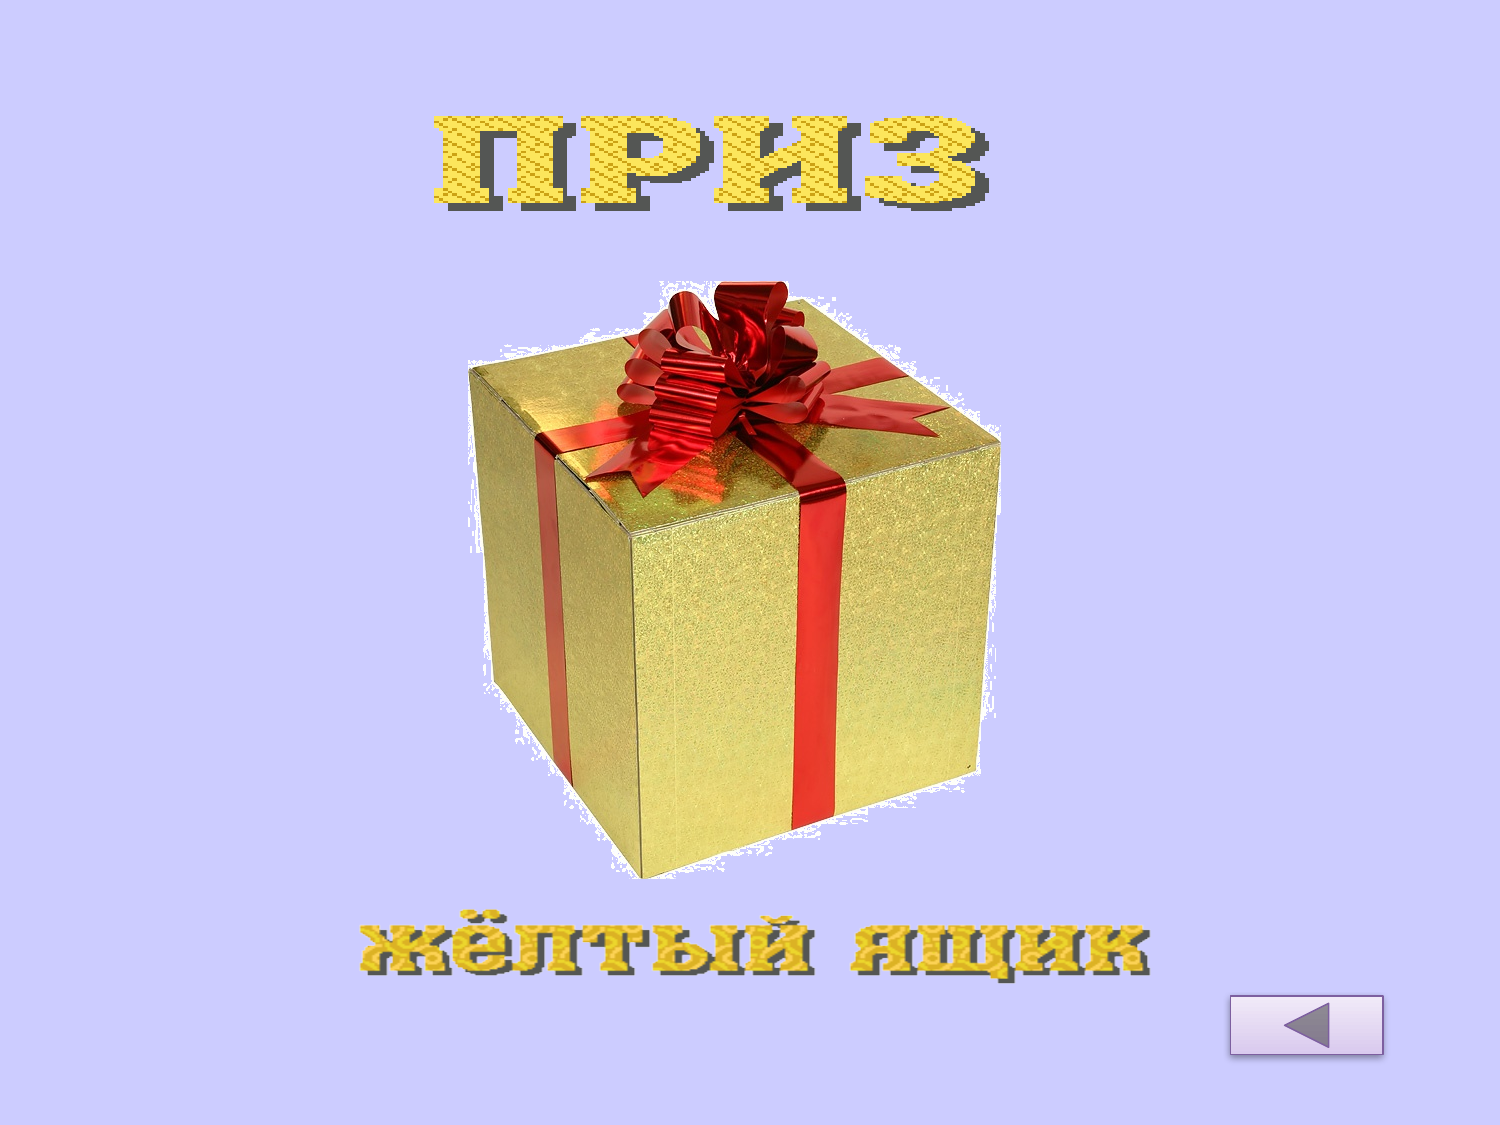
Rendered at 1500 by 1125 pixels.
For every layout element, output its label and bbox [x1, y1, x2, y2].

picture [374, 81, 1008, 236]
text_box [1230, 995, 1384, 1055]
picture [327, 280, 1161, 1009]
